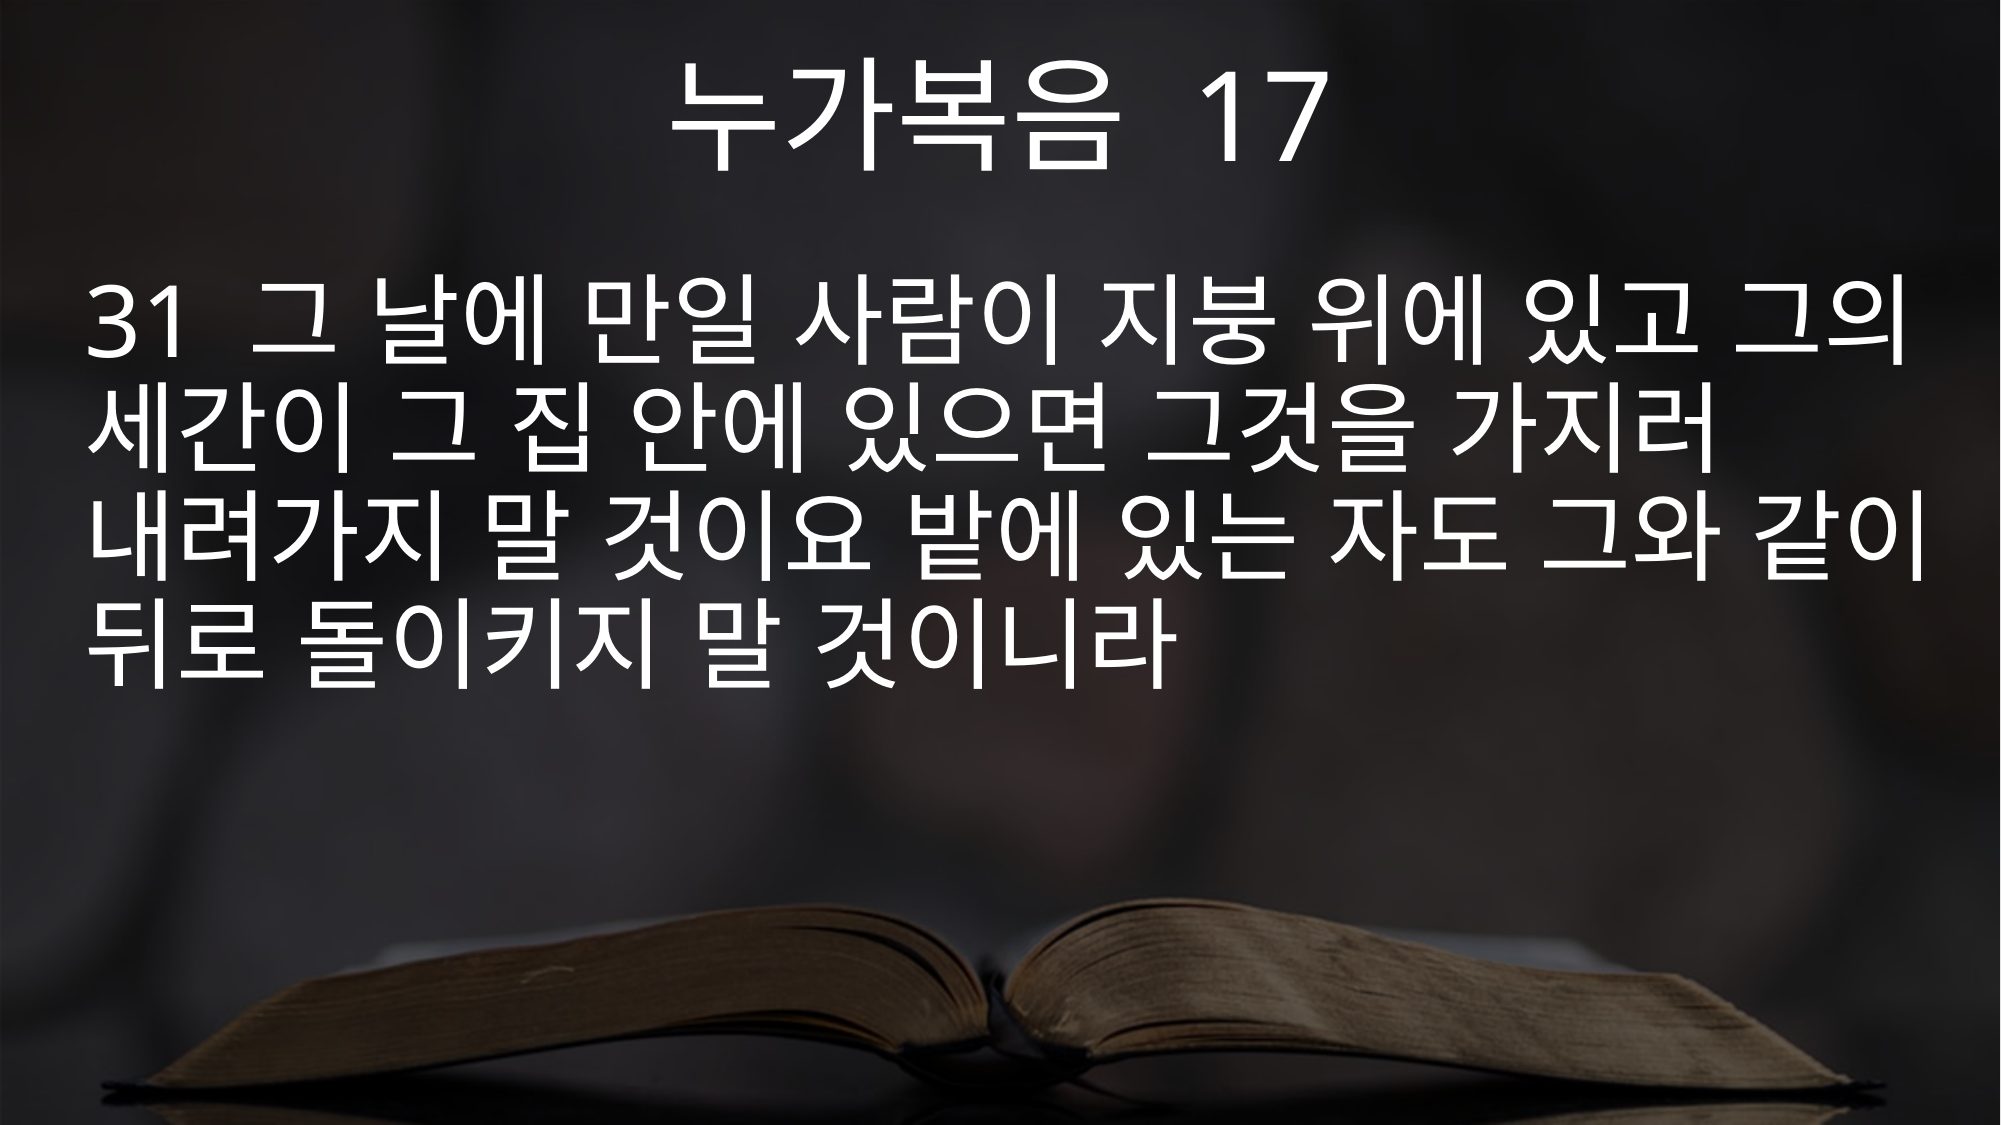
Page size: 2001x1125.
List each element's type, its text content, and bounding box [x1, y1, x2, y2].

picture [0, 0, 2001, 1125]
list 31 그 날에 만일 사람이 지붕 위에 있고 그의 세간이 그 집 안에 있으면 그것을 가지러 내려가지 말 것이요 밭에 있는 자도 그와 같이 뒤로 돌이키지 말 것이니라 [69, 263, 1953, 423]
footer 누가복음 17 [0, 32, 2000, 192]
